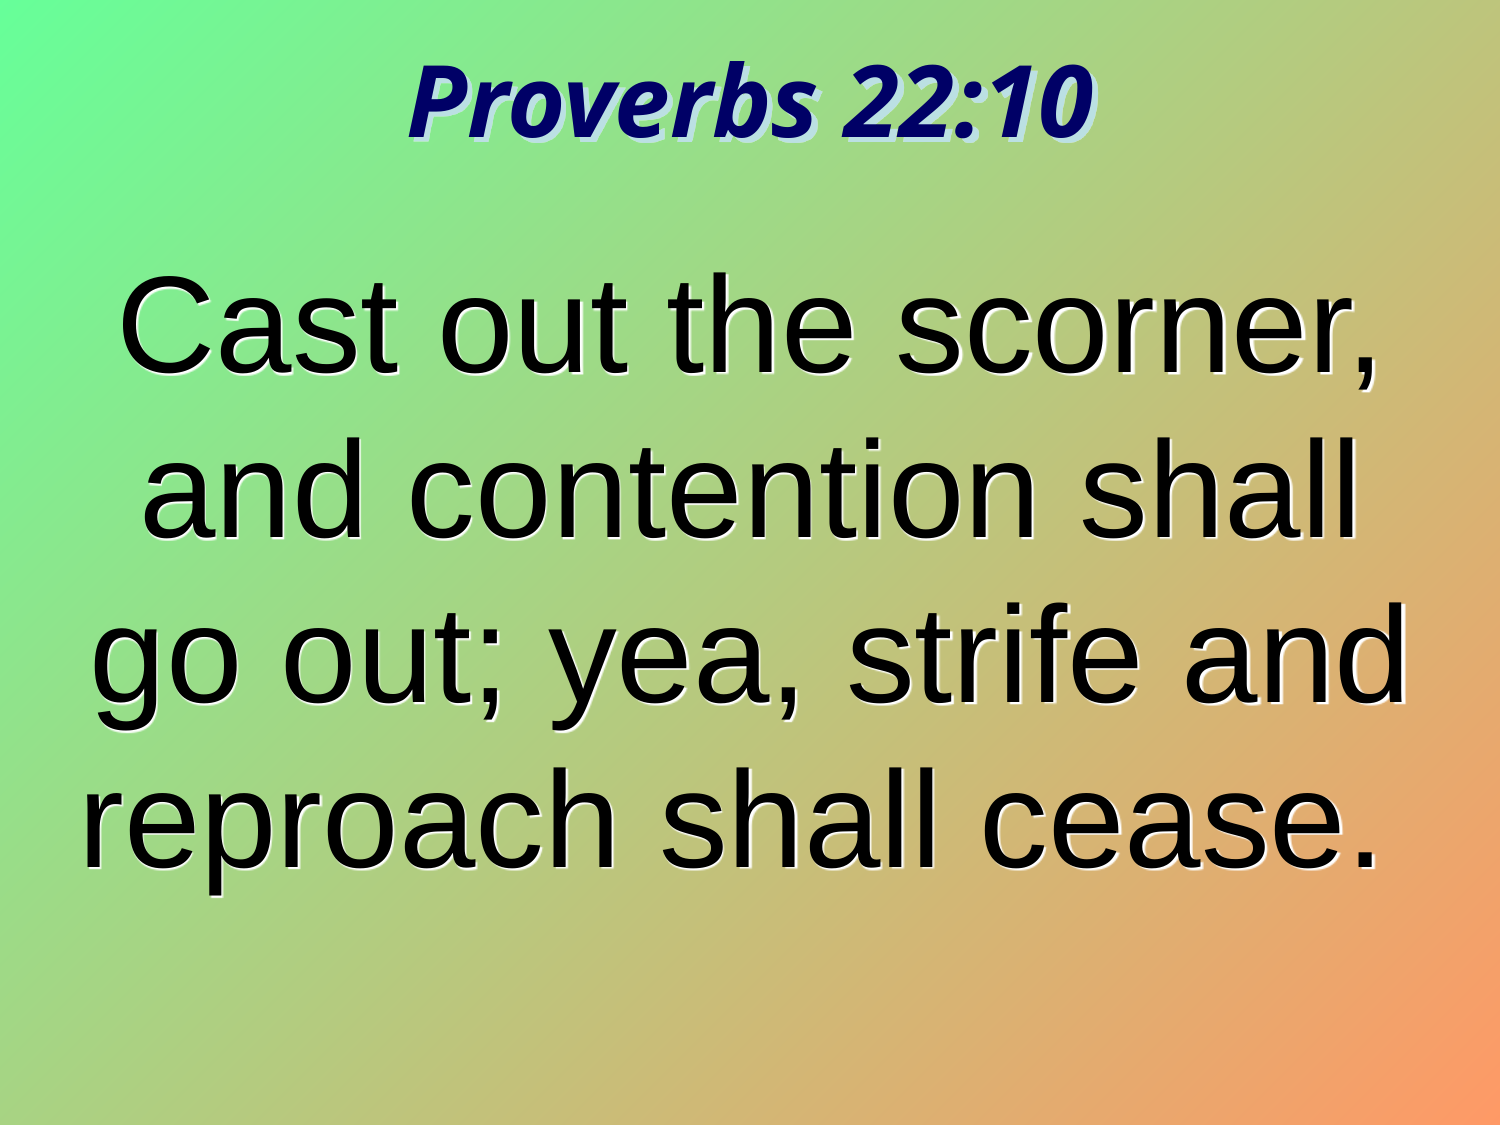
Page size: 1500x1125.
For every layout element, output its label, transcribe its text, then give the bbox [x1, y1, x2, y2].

text_box Cast out the scorner, and contention shall go out; yea, strife and reproach shall cease. [53, 227, 1449, 903]
text_box Proverbs 22:10 [0, 29, 1500, 165]
